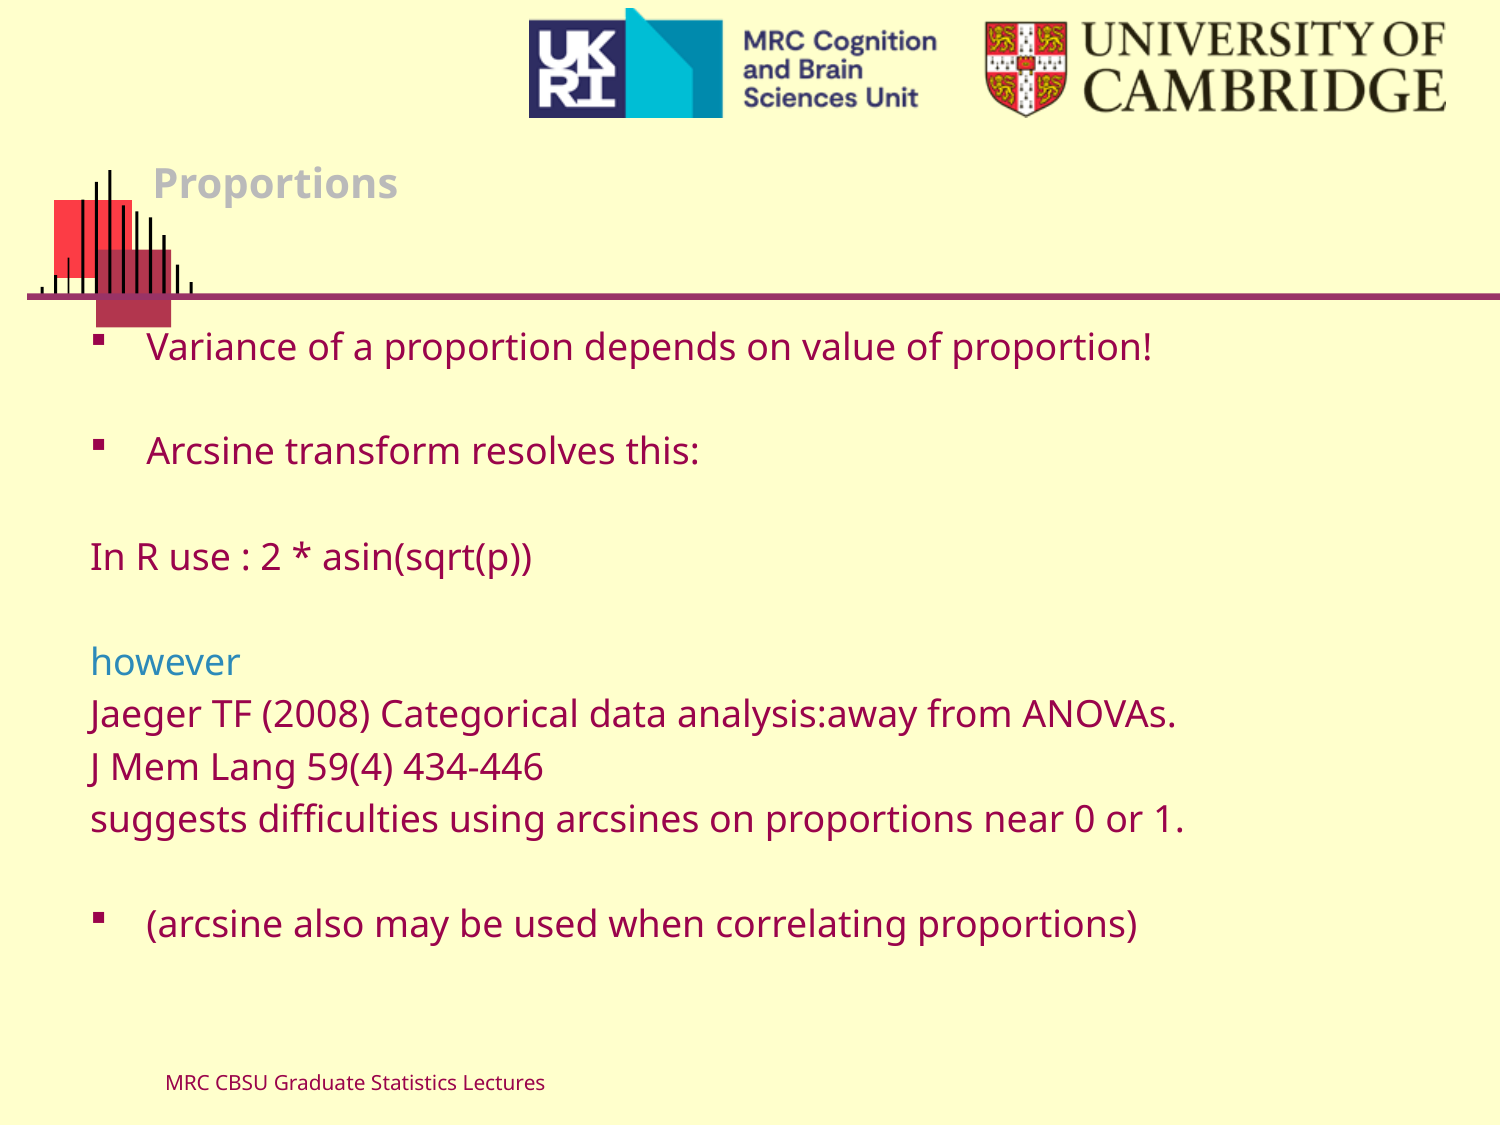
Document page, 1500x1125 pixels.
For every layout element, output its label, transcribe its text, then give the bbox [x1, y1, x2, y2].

list Variance of a proportion depends on value of proportion! Arcsine transform resolves this: In R use : 2 * asin(sqrt(p)) however Jaeger TF (2008) Categorical data analysis:away from ANOVAs. J Mem Lang 59(4) 434-446 suggests difficulties using arcsines on proportions near 0 or 1. (arcsine also may be used when correlating proportions) [75, 262, 1425, 1038]
picture [529, 8, 1446, 118]
title Proportions [137, 137, 988, 233]
footer MRC CBSU Graduate Statistics Lectures [149, 1062, 988, 1101]
